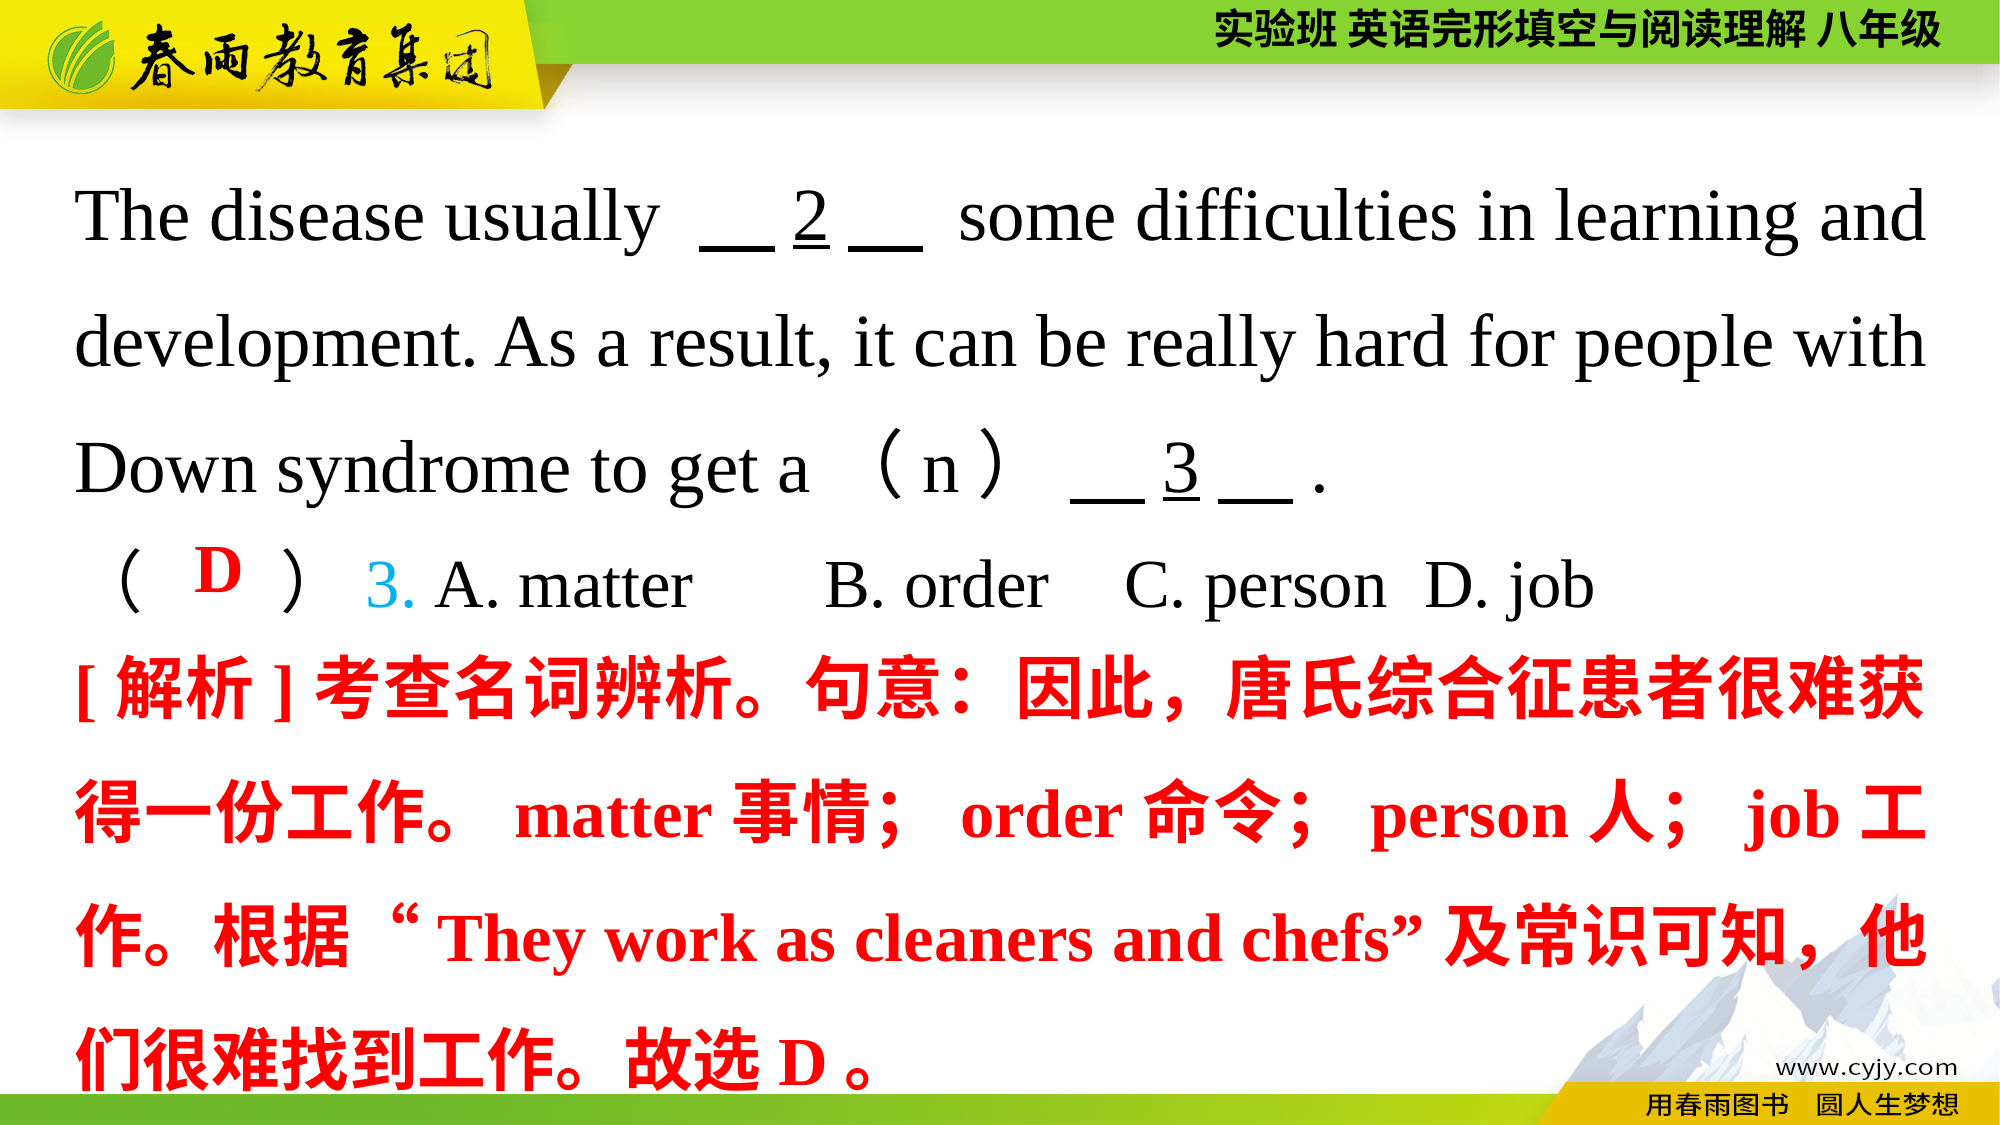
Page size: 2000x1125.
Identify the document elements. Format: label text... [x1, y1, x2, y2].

text_box [解析]考查名词辨析。句意：因此，唐氏综合征患者很难获得一份工作。matter事情；order命令；person人；job工作。根据“They work as cleaners and chefs”及常识可知，他们很难找到工作。故选D。 [59, 596, 1944, 1107]
text_box D [179, 516, 260, 596]
list The disease usually 2 some difficulties in learning and development. As a result, it can be really hard for people with Down syndrome to get a（n） 3 . [59, 122, 1944, 489]
picture [0, 0, 2000, 1125]
text_box （ ）3. A. matter B. order C. person D. job [59, 489, 1944, 596]
